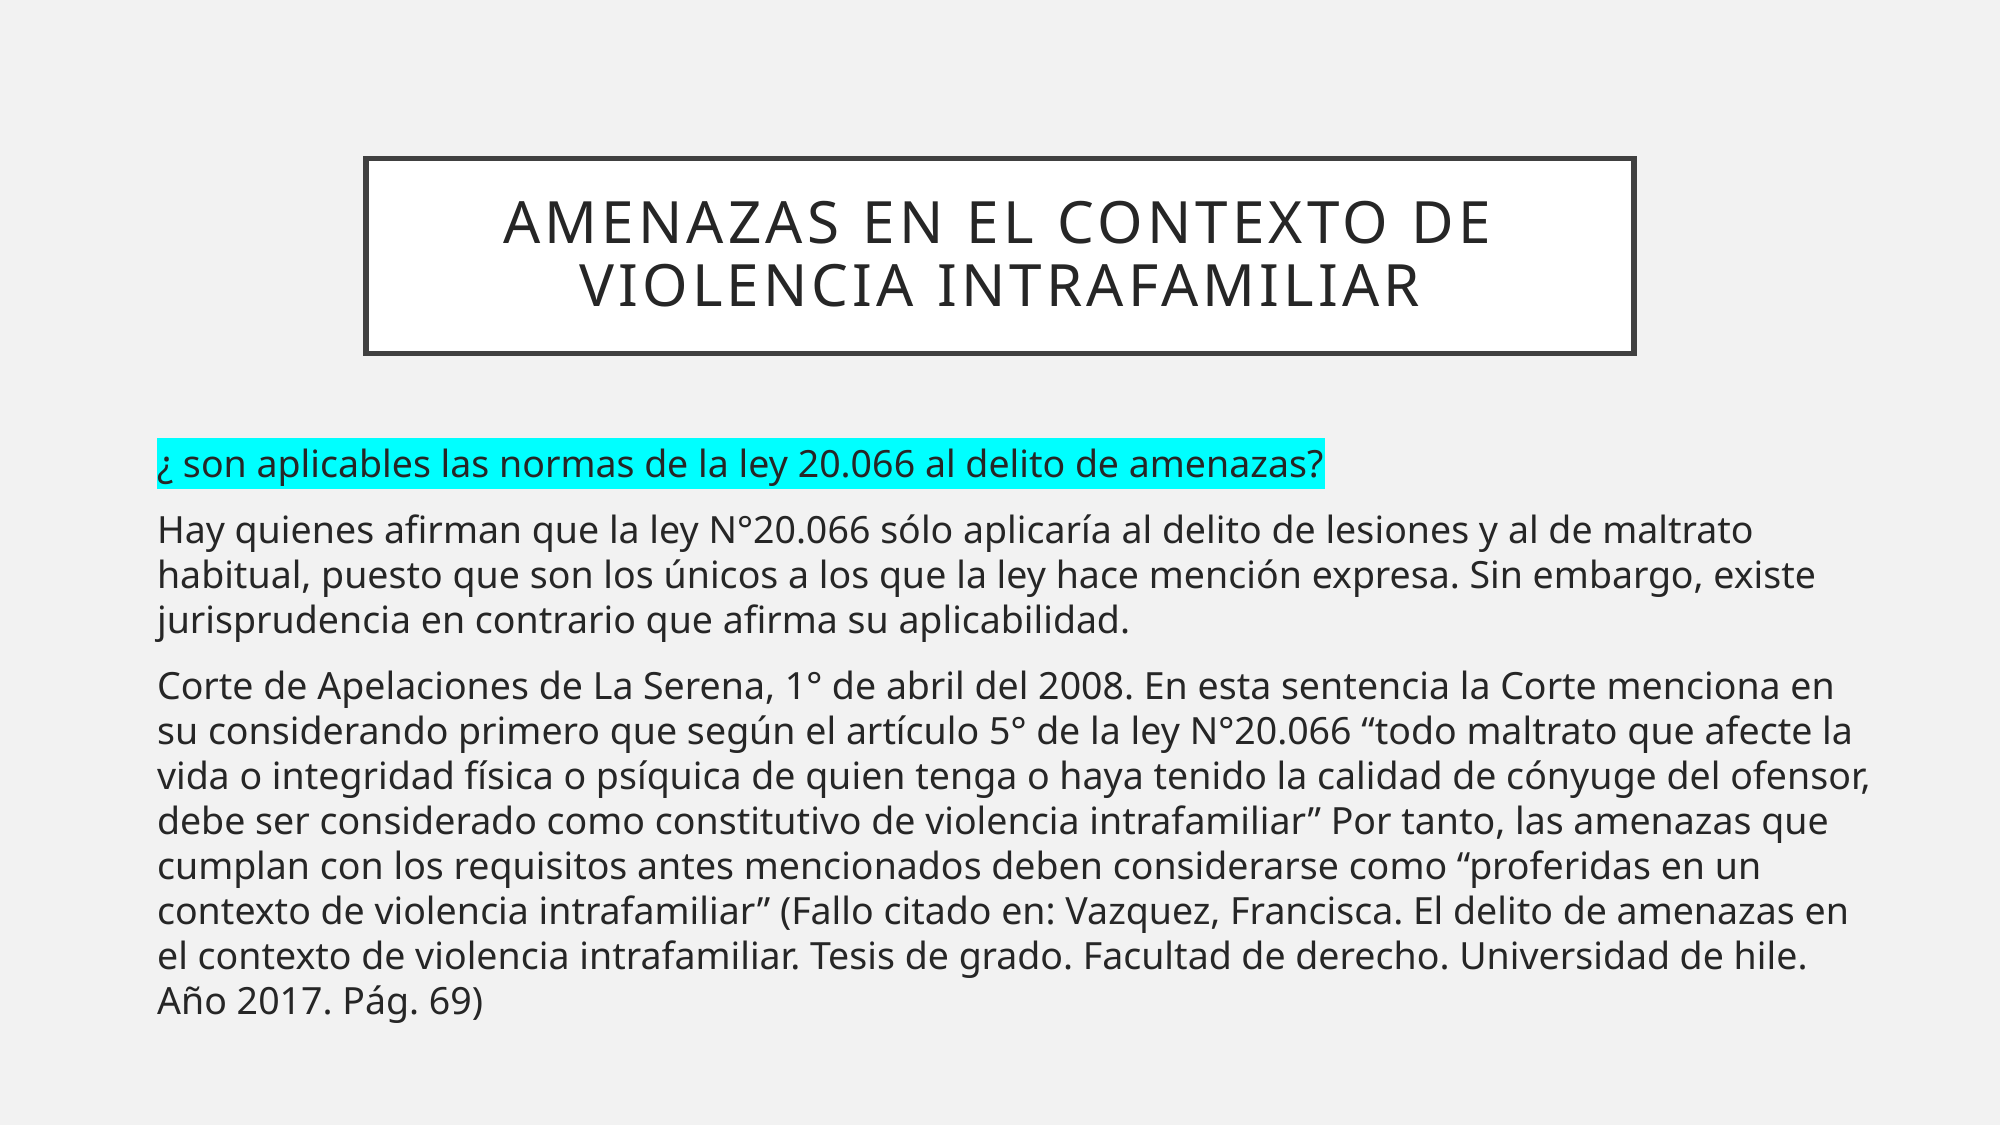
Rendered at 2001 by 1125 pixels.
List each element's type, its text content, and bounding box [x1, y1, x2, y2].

list ¿ son aplicables las normas de la ley 20.066 al delito de amenazas? Hay quienes afirman que la ley N°20.066 sólo aplicaría al delito de lesiones y al de maltrato habitual, puesto que son los únicos a los que la ley hace mención expresa. Sin embargo, existe jurisprudencia en contrario que afirma su aplicabilidad. Corte de Apelaciones de La Serena, 1° de abril del 2008. En esta sentencia la Corte menciona en su considerando primero que según el artículo 5° de la ley N°20.066 “todo maltrato que afecte la vida o integridad física o psíquica de quien tenga o haya tenido la calidad de cónyuge del ofensor, debe ser considerado como constitutivo de violencia intrafamiliar” Por tanto, las amenazas que cumplan con los requisitos antes mencionados deben considerarse como “proferidas en un contexto de violencia intrafamiliar” (Fallo citado en: Vazquez, Francisca. El delito de amenazas en el contexto de violencia intrafamiliar. Tesis de grado. Facultad de derecho. Universidad de hile. Año 2017. Pág. 69) [142, 432, 1890, 1093]
title Amenazas en el contexto de violencia intrafamiliar [363, 156, 1637, 356]
